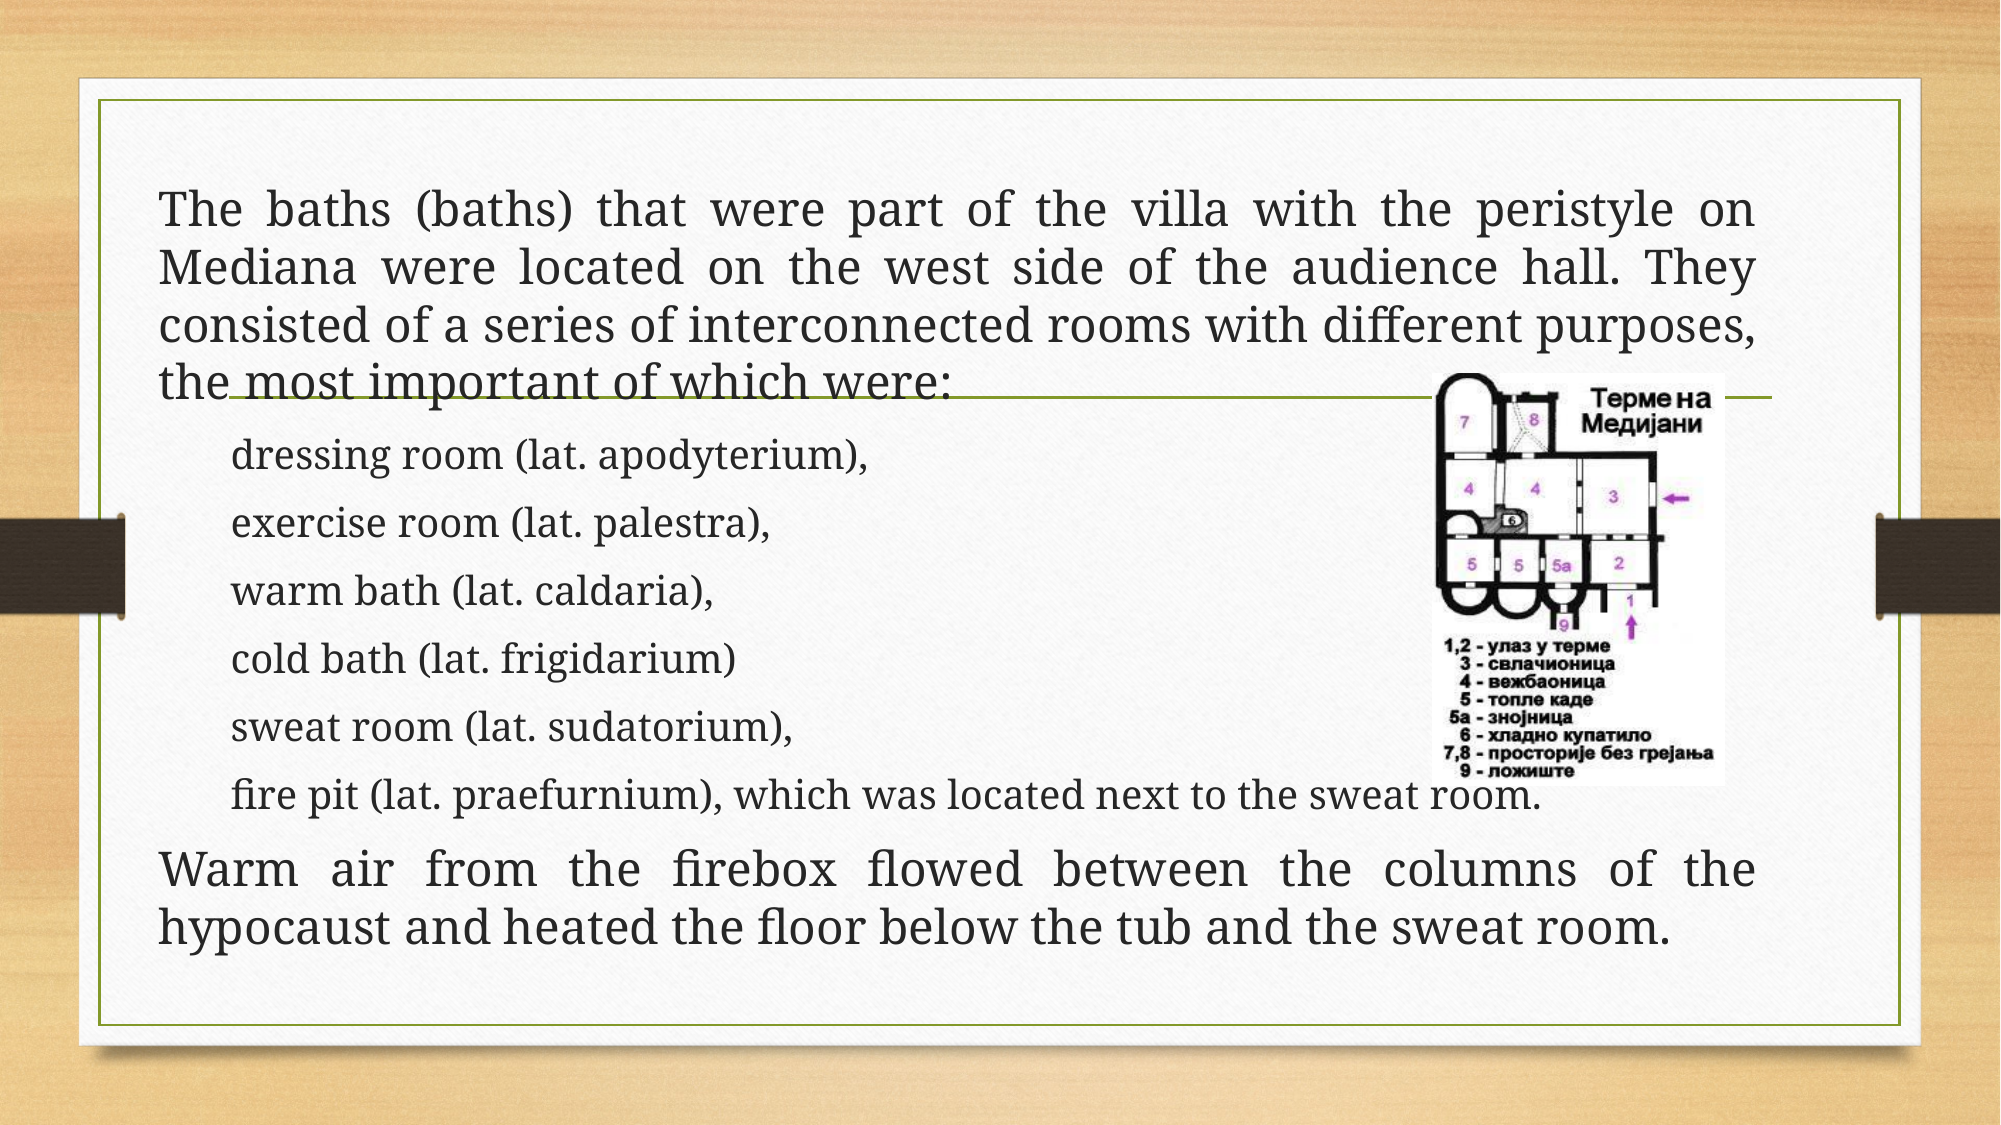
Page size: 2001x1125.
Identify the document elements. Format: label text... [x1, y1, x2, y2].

list The baths (baths) that were part of the villa with the peristyle on Mediana were located on the west side of the audience hall. They consisted of a series of interconnected rooms with different purposes, the most important of which were: dressing room (lat. apodyterium), exercise room (lat. palestra), warm bath (lat. caldaria), cold bath (lat. frigidarium) sweat room (lat. sudatorium), fire pit (lat. praefurnium), which was located next to the sweat room. Warm air from the firebox flowed between the columns of the hypocaust and heated the floor below the tub and the sweat room. [143, 171, 1775, 964]
picture [0, 0, 2001, 1125]
